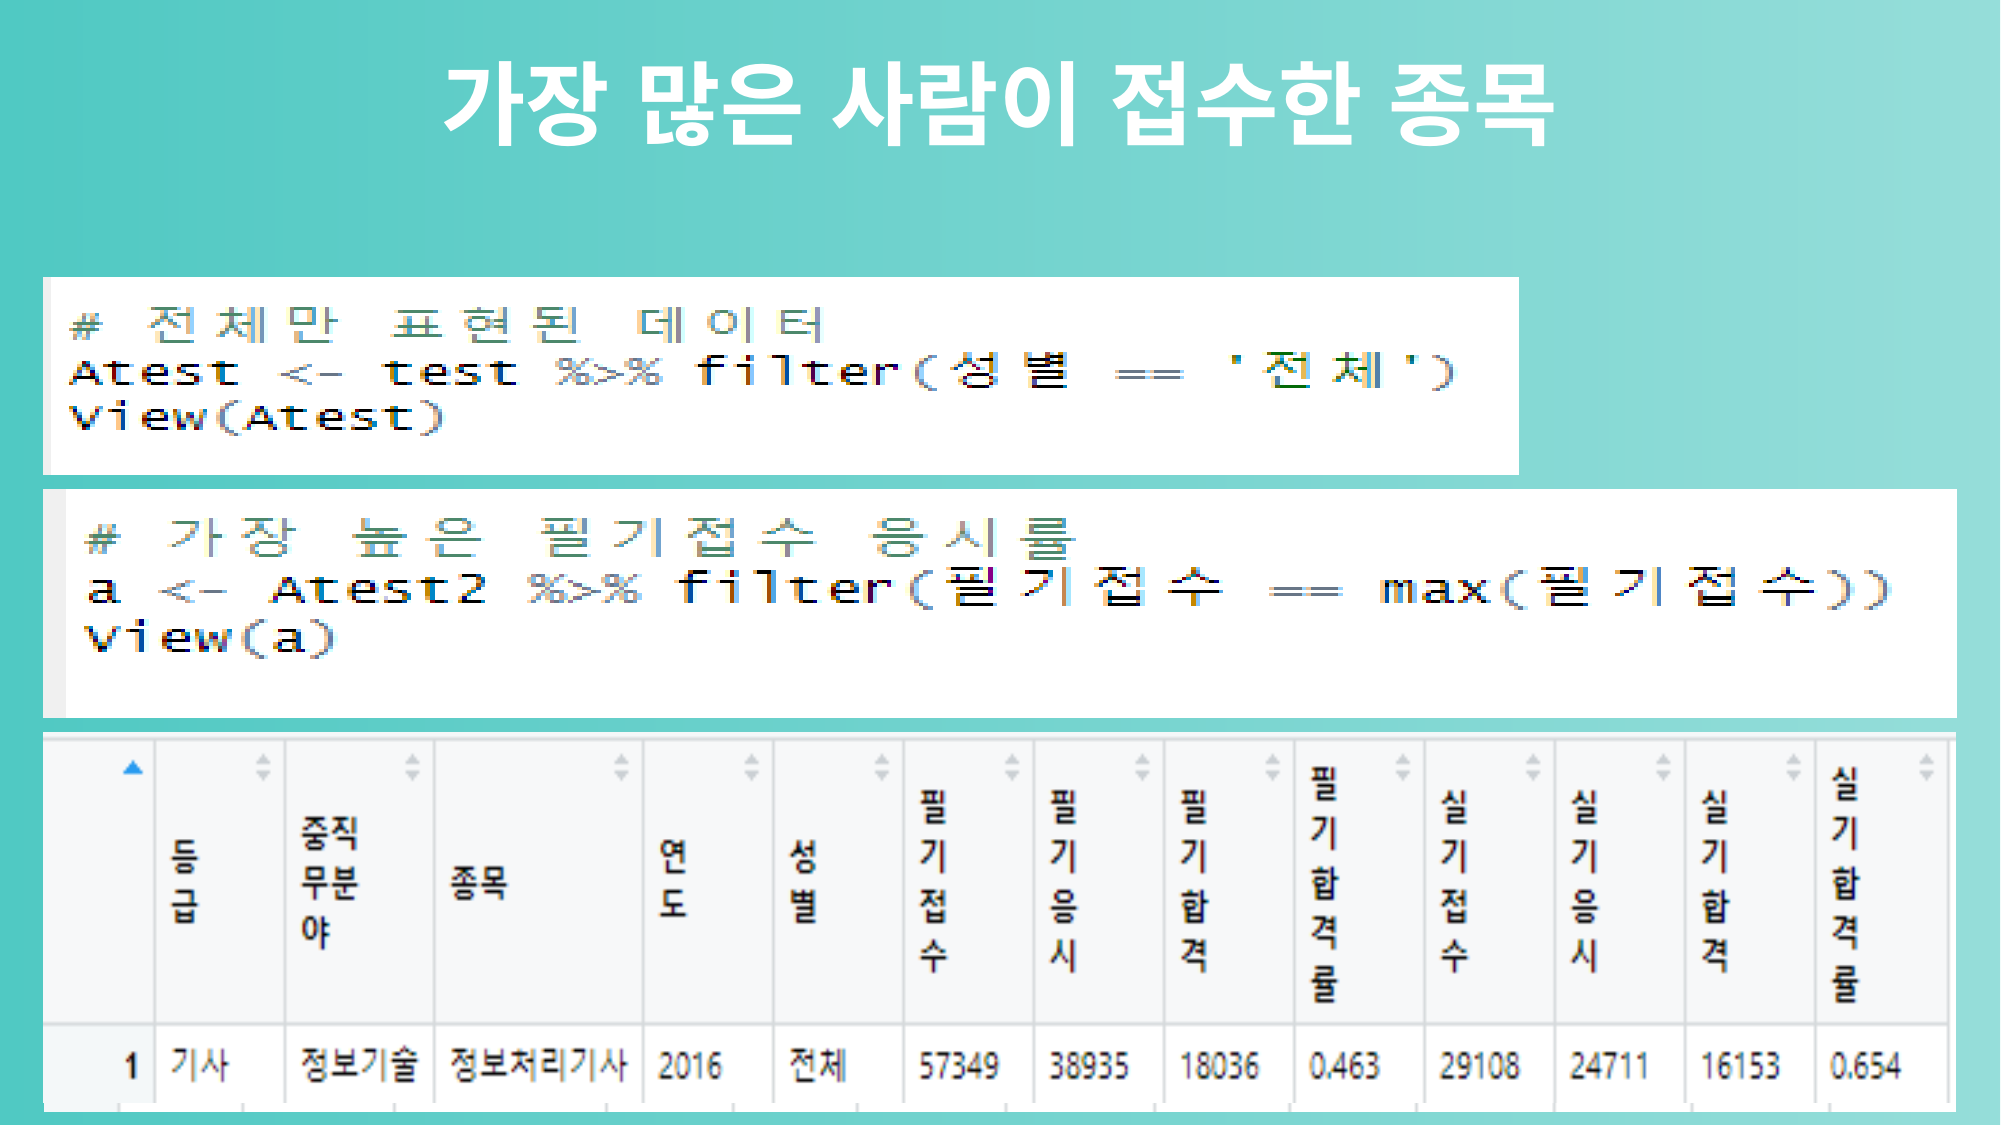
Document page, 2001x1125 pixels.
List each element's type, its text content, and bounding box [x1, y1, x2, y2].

picture [0, 0, 2001, 1125]
text_box 가장 많은 사람이 접수한 종목 [0, 0, 2000, 218]
